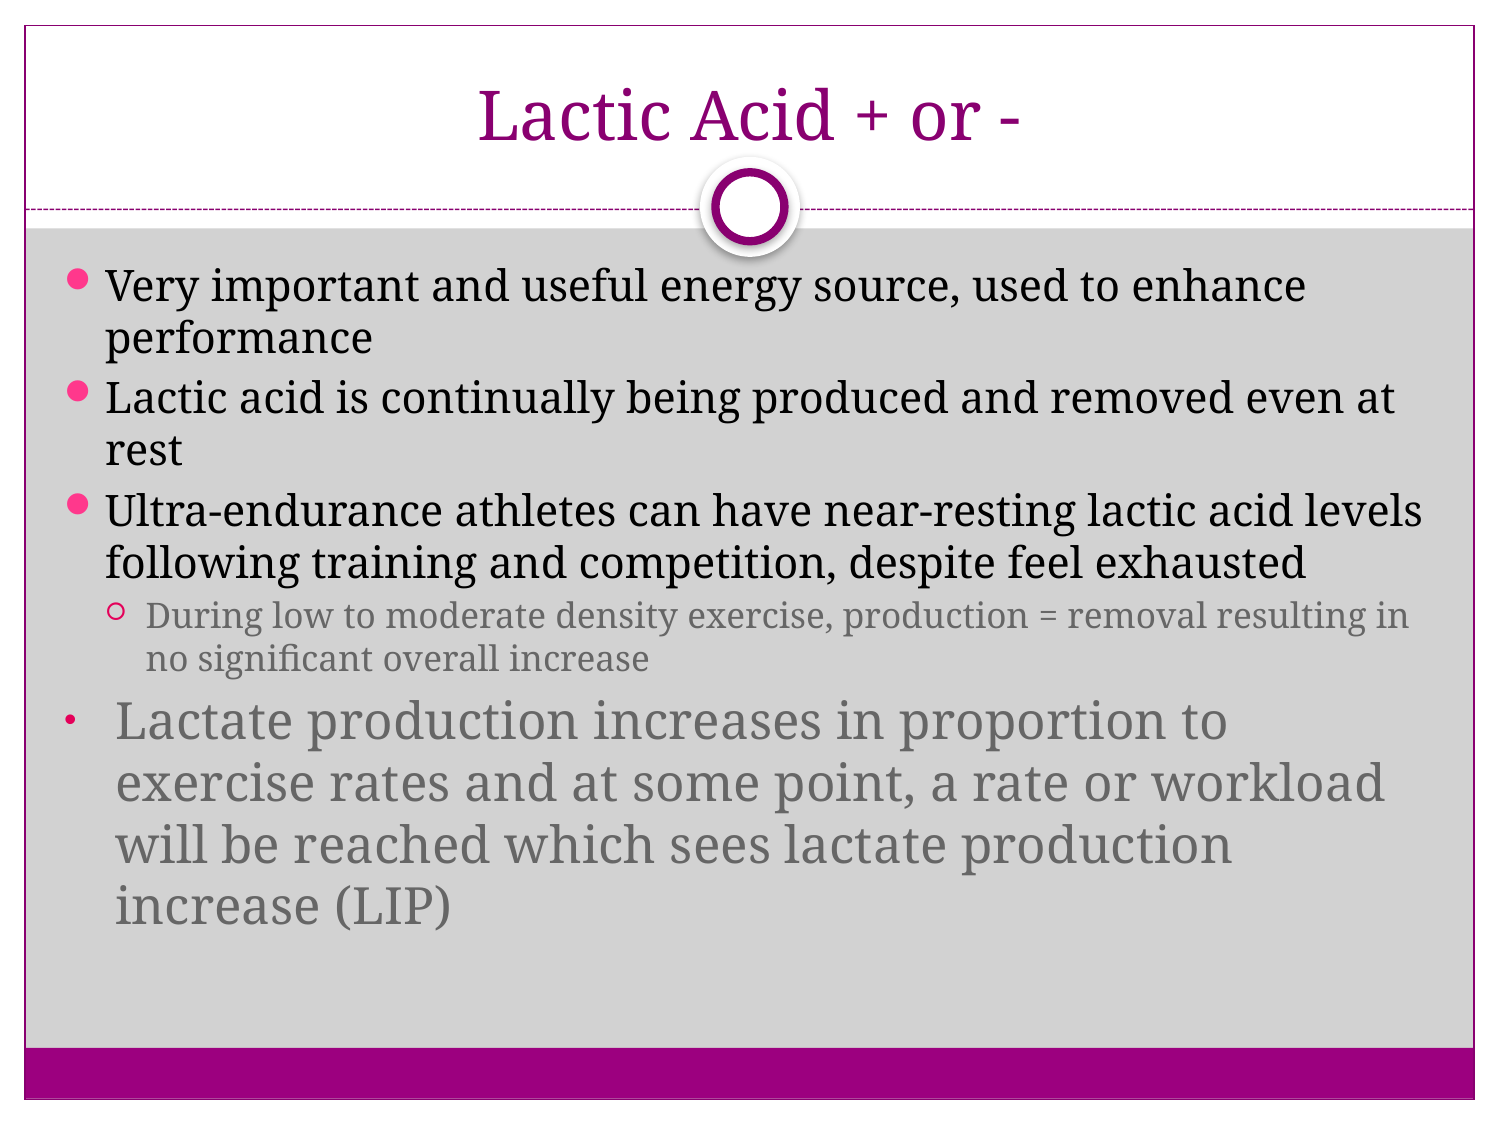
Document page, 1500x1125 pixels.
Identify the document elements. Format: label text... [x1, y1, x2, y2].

title Lactic Acid + or - [49, 37, 1450, 162]
list Very important and useful energy source, used to enhance performance Lactic acid is continually being produced and removed even at rest Ultra-endurance athletes can have near-resting lactic acid levels following training and competition, despite feel exhausted During low to moderate density exercise, production = removal resulting in no significant overall increase Lactate production increases in proportion to exercise rates and at some point, a rate or workload will be reached which sees lactate production increase (LIP) [49, 250, 1445, 1001]
